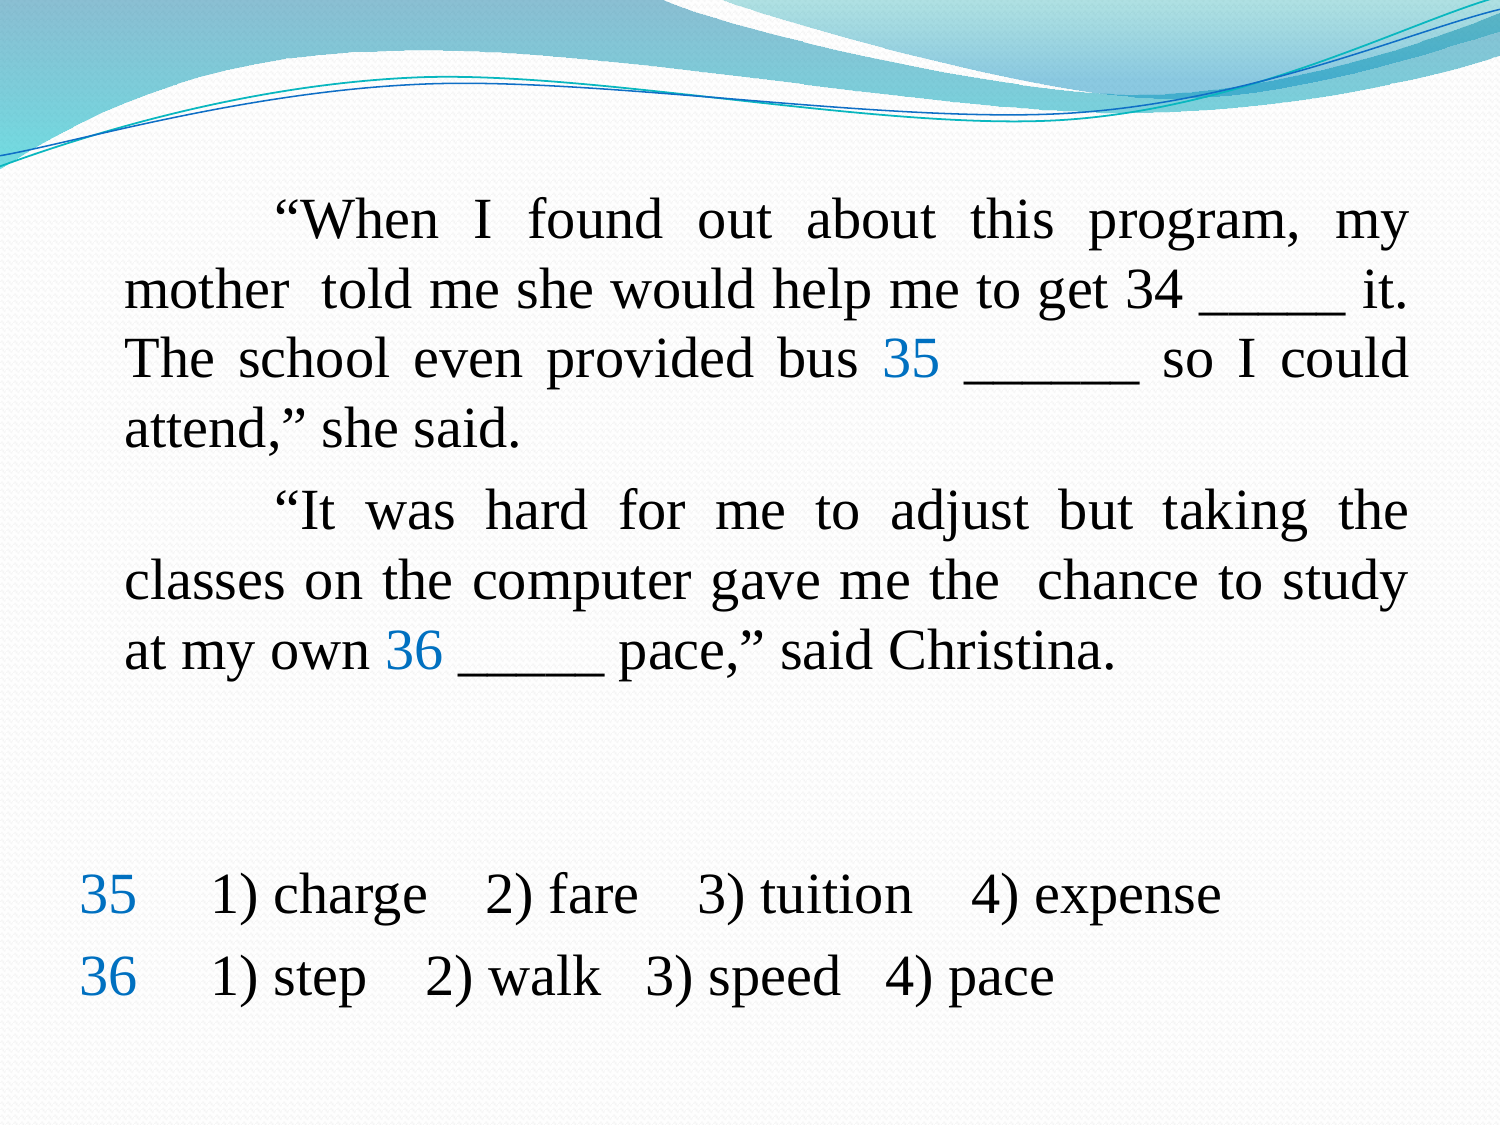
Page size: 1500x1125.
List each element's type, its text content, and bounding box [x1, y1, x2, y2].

list “When I found out about this program, my mother told me she would help me to get 34 _____ it. The school even provided bus 35 ______ so I could attend,” she said. “It was hard for me to adjust but taking the classes on the computer gave me the chance to study at my own 36 _____ pace,” said Christina. 35 1) charge 2) fare 3) tuition 4) expense 36 1) step 2) walk 3) speed 4) pace [64, 172, 1425, 1038]
